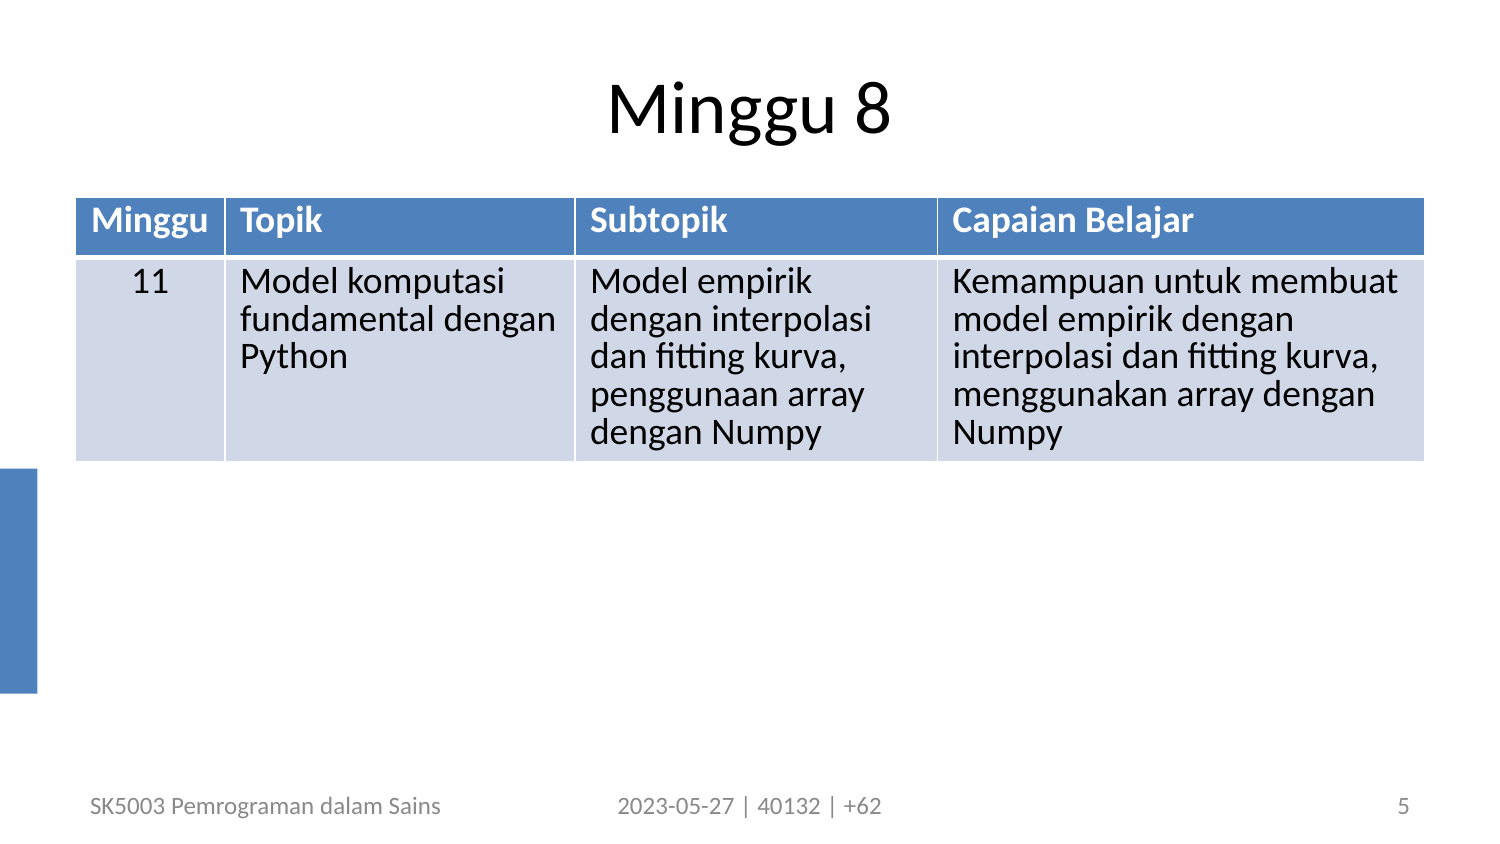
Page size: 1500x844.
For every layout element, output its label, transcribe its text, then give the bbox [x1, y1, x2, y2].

slide_number 5 [1074, 782, 1425, 827]
table_cell Model komputasi fundamental dengan Python [226, 260, 574, 461]
table_header Topik [226, 198, 574, 255]
table_cell Kemampuan untuk membuat model empirik dengan interpolasi dan fitting kurva, menggunakan array dengan Numpy [938, 260, 1424, 461]
footer 2023-05-27 | 40132 | +62 [512, 782, 988, 827]
table_cell 11 [76, 260, 224, 461]
table_header Minggu [76, 198, 224, 255]
slide_number SK5003 Pemrograman dalam Sains [75, 782, 463, 827]
table_header Capaian Belajar [938, 198, 1424, 255]
table_cell Model empirik dengan interpolasi dan fitting kurva, penggunaan array dengan Numpy [576, 260, 937, 461]
table_header Subtopik [576, 198, 937, 255]
title Minggu 8 [74, 33, 1426, 175]
